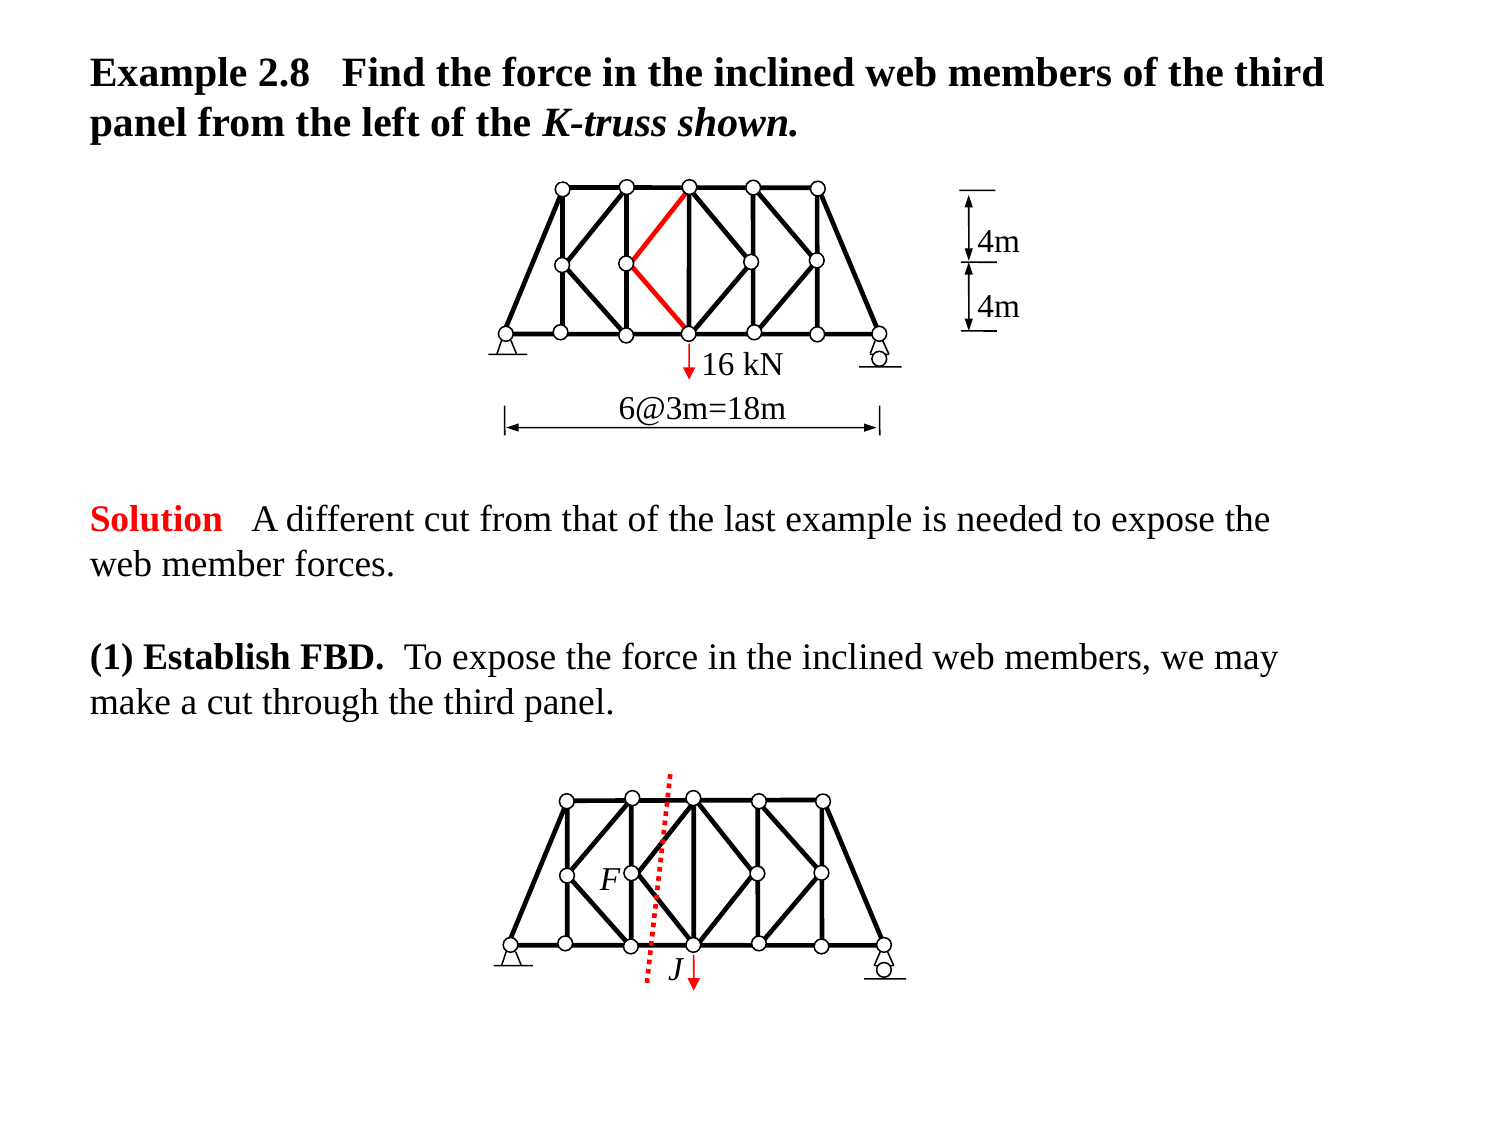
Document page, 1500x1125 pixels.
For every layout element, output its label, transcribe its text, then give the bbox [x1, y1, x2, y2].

text_box 4m [962, 212, 1144, 255]
text_box [871, 326, 887, 342]
text_box [690, 984, 698, 991]
text_box [750, 866, 765, 881]
text_box 4m [962, 276, 1155, 319]
text_box [964, 195, 973, 212]
text_box [498, 326, 514, 342]
text_box [694, 804, 751, 939]
text_box [555, 182, 571, 197]
text_box [809, 252, 825, 268]
text_box Solution A different cut from that of the last example is needed to expose the web member forces. [74, 486, 1350, 592]
text_box [751, 935, 767, 951]
text_box [618, 327, 634, 343]
text_box [745, 180, 761, 196]
text_box [503, 937, 518, 953]
text_box [623, 939, 639, 954]
text_box [619, 179, 635, 195]
text_box [553, 324, 568, 340]
text_box [809, 326, 825, 334]
text_box [743, 254, 759, 270]
text_box [746, 324, 762, 334]
text_box [554, 257, 570, 273]
text_box [685, 790, 701, 806]
text_box [879, 351, 887, 366]
text_box (1) Establish FBD. To expose the force in the inclined web members, we may make a cut through the third panel. [74, 624, 1338, 730]
text_box [876, 937, 892, 953]
text_box [682, 179, 697, 195]
text_box [751, 793, 767, 809]
text_box [964, 319, 973, 331]
text_box 16 kN [686, 334, 879, 382]
text_box Example 2.8 Find the force in the inclined web members of the third panel from the left of the K-truss shown. [75, 37, 1400, 153]
text_box F [584, 849, 635, 894]
text_box [964, 263, 973, 276]
text_box [681, 326, 697, 342]
text_box [618, 255, 634, 272]
text_box [814, 939, 829, 954]
text_box [810, 181, 826, 197]
text_box [814, 865, 829, 881]
text_box [876, 962, 892, 978]
text_box [624, 790, 640, 806]
text_box 6@3m=18m [603, 378, 877, 425]
text_box [506, 423, 877, 432]
text_box [557, 935, 573, 951]
text_box J [653, 939, 704, 984]
text_box [815, 793, 831, 809]
text_box [639, 806, 693, 939]
text_box [559, 868, 575, 884]
text_box [635, 866, 640, 880]
text_box [559, 793, 575, 809]
